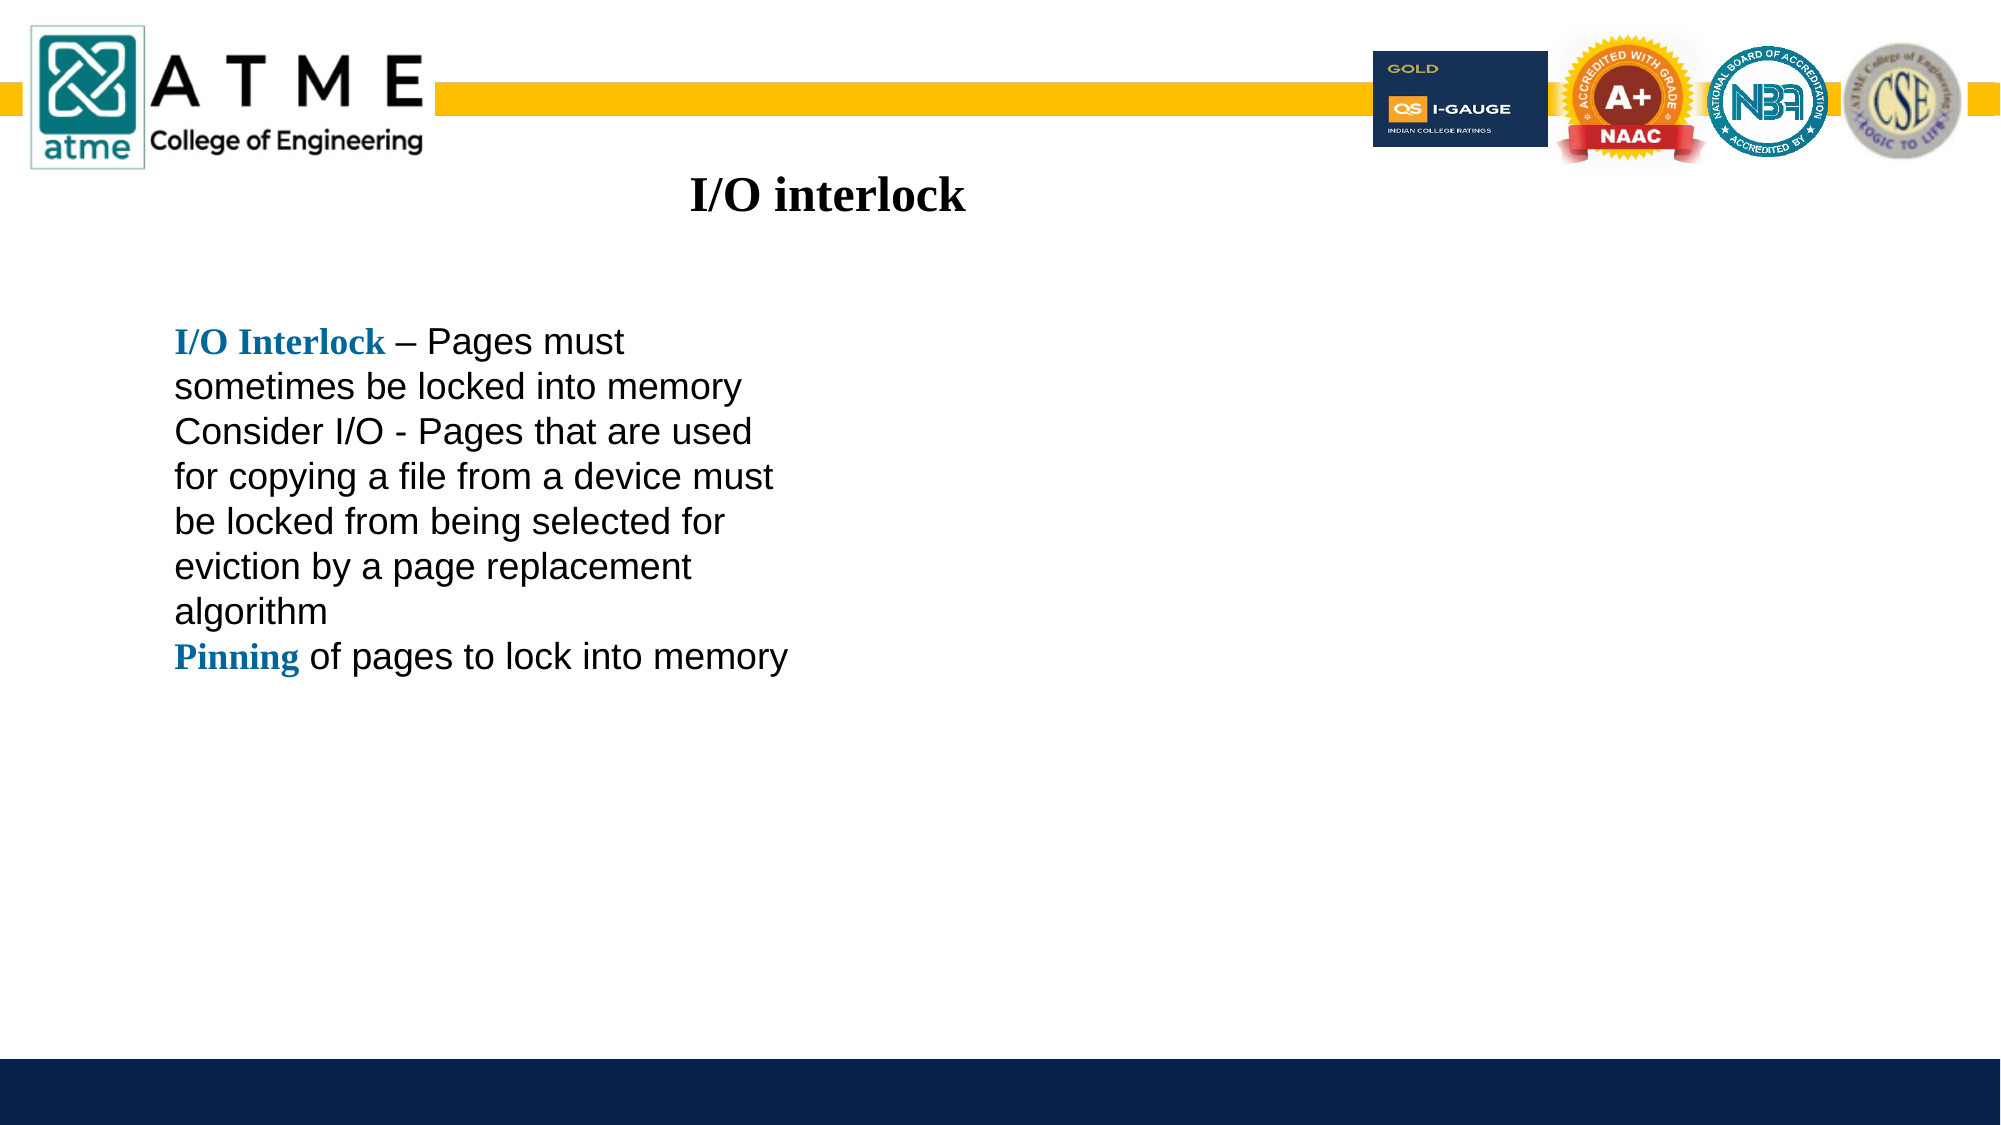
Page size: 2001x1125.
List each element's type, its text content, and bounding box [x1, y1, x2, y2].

title I/O interlock [674, 154, 1955, 249]
picture [0, 1059, 2001, 1125]
list I/O Interlock – Pages must sometimes be locked into memory Consider I/O - Pages that are used for copying a file from a device must be locked from being selected for eviction by a page replacement algorithm Pinning of pages to lock into memory [159, 310, 805, 1042]
picture [1373, 20, 1828, 154]
picture [22, 15, 435, 178]
picture [1840, 26, 1968, 176]
